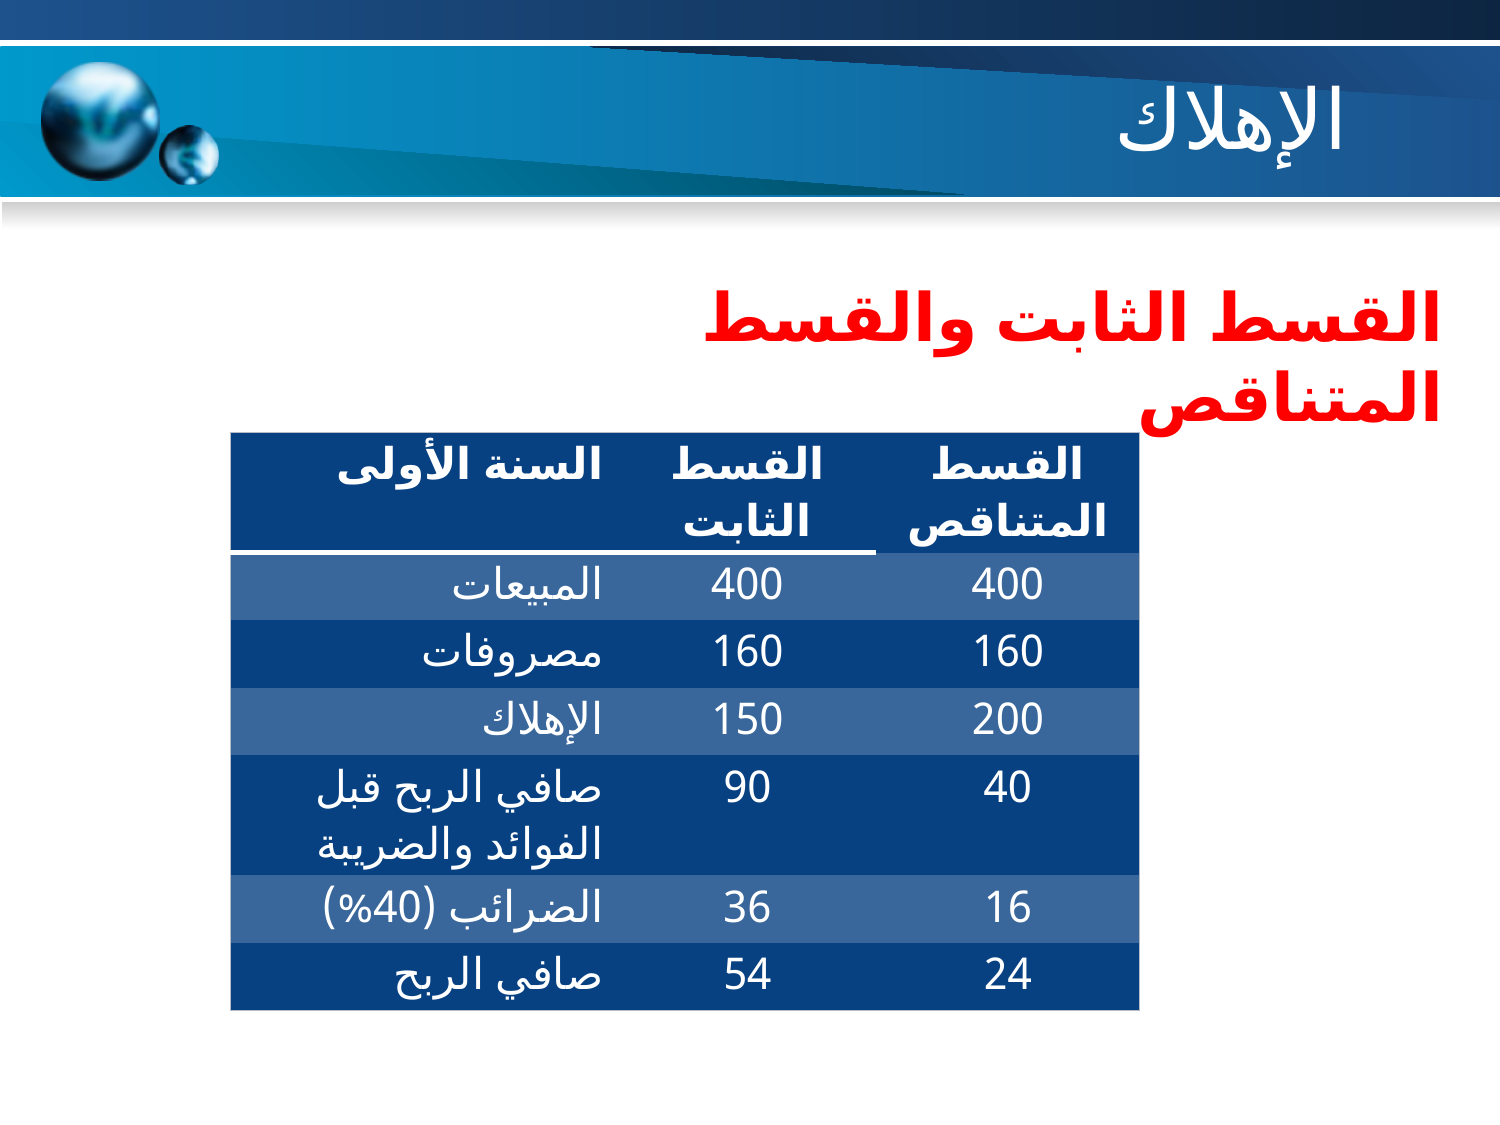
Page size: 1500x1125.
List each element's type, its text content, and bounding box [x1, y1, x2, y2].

picture [160, 126, 218, 184]
table_cell 150 [619, 688, 876, 755]
table_cell 36 [619, 875, 876, 943]
table_cell 40 [876, 755, 1139, 875]
table_cell الإهلاك [231, 688, 619, 755]
table_cell 200 [876, 688, 1139, 755]
table_cell صافي الربح [231, 943, 619, 1010]
picture [42, 63, 159, 180]
table_header السنة الأولى [231, 433, 619, 550]
table_header القسط المتناقص [876, 433, 1139, 553]
table_cell مصروفات [231, 620, 619, 688]
table_cell 24 [876, 943, 1139, 1010]
table_cell الضرائب (40%) [231, 875, 619, 943]
table_cell المبيعات [231, 555, 619, 620]
table_cell صافي الربح قبل الفوائد والضريبة [231, 755, 619, 875]
table_cell 16 [876, 875, 1139, 943]
title الإهلاك [274, 44, 1363, 188]
table_cell 160 [619, 620, 876, 688]
table_cell 54 [619, 943, 876, 1010]
table_header القسط الثابت [619, 433, 876, 550]
table_cell 400 [876, 553, 1139, 620]
table_cell 160 [876, 620, 1139, 688]
table_cell 400 [619, 555, 876, 620]
text_box القسط الثابت والقسط المتناقص [655, 267, 1459, 442]
table_cell 90 [619, 755, 876, 875]
